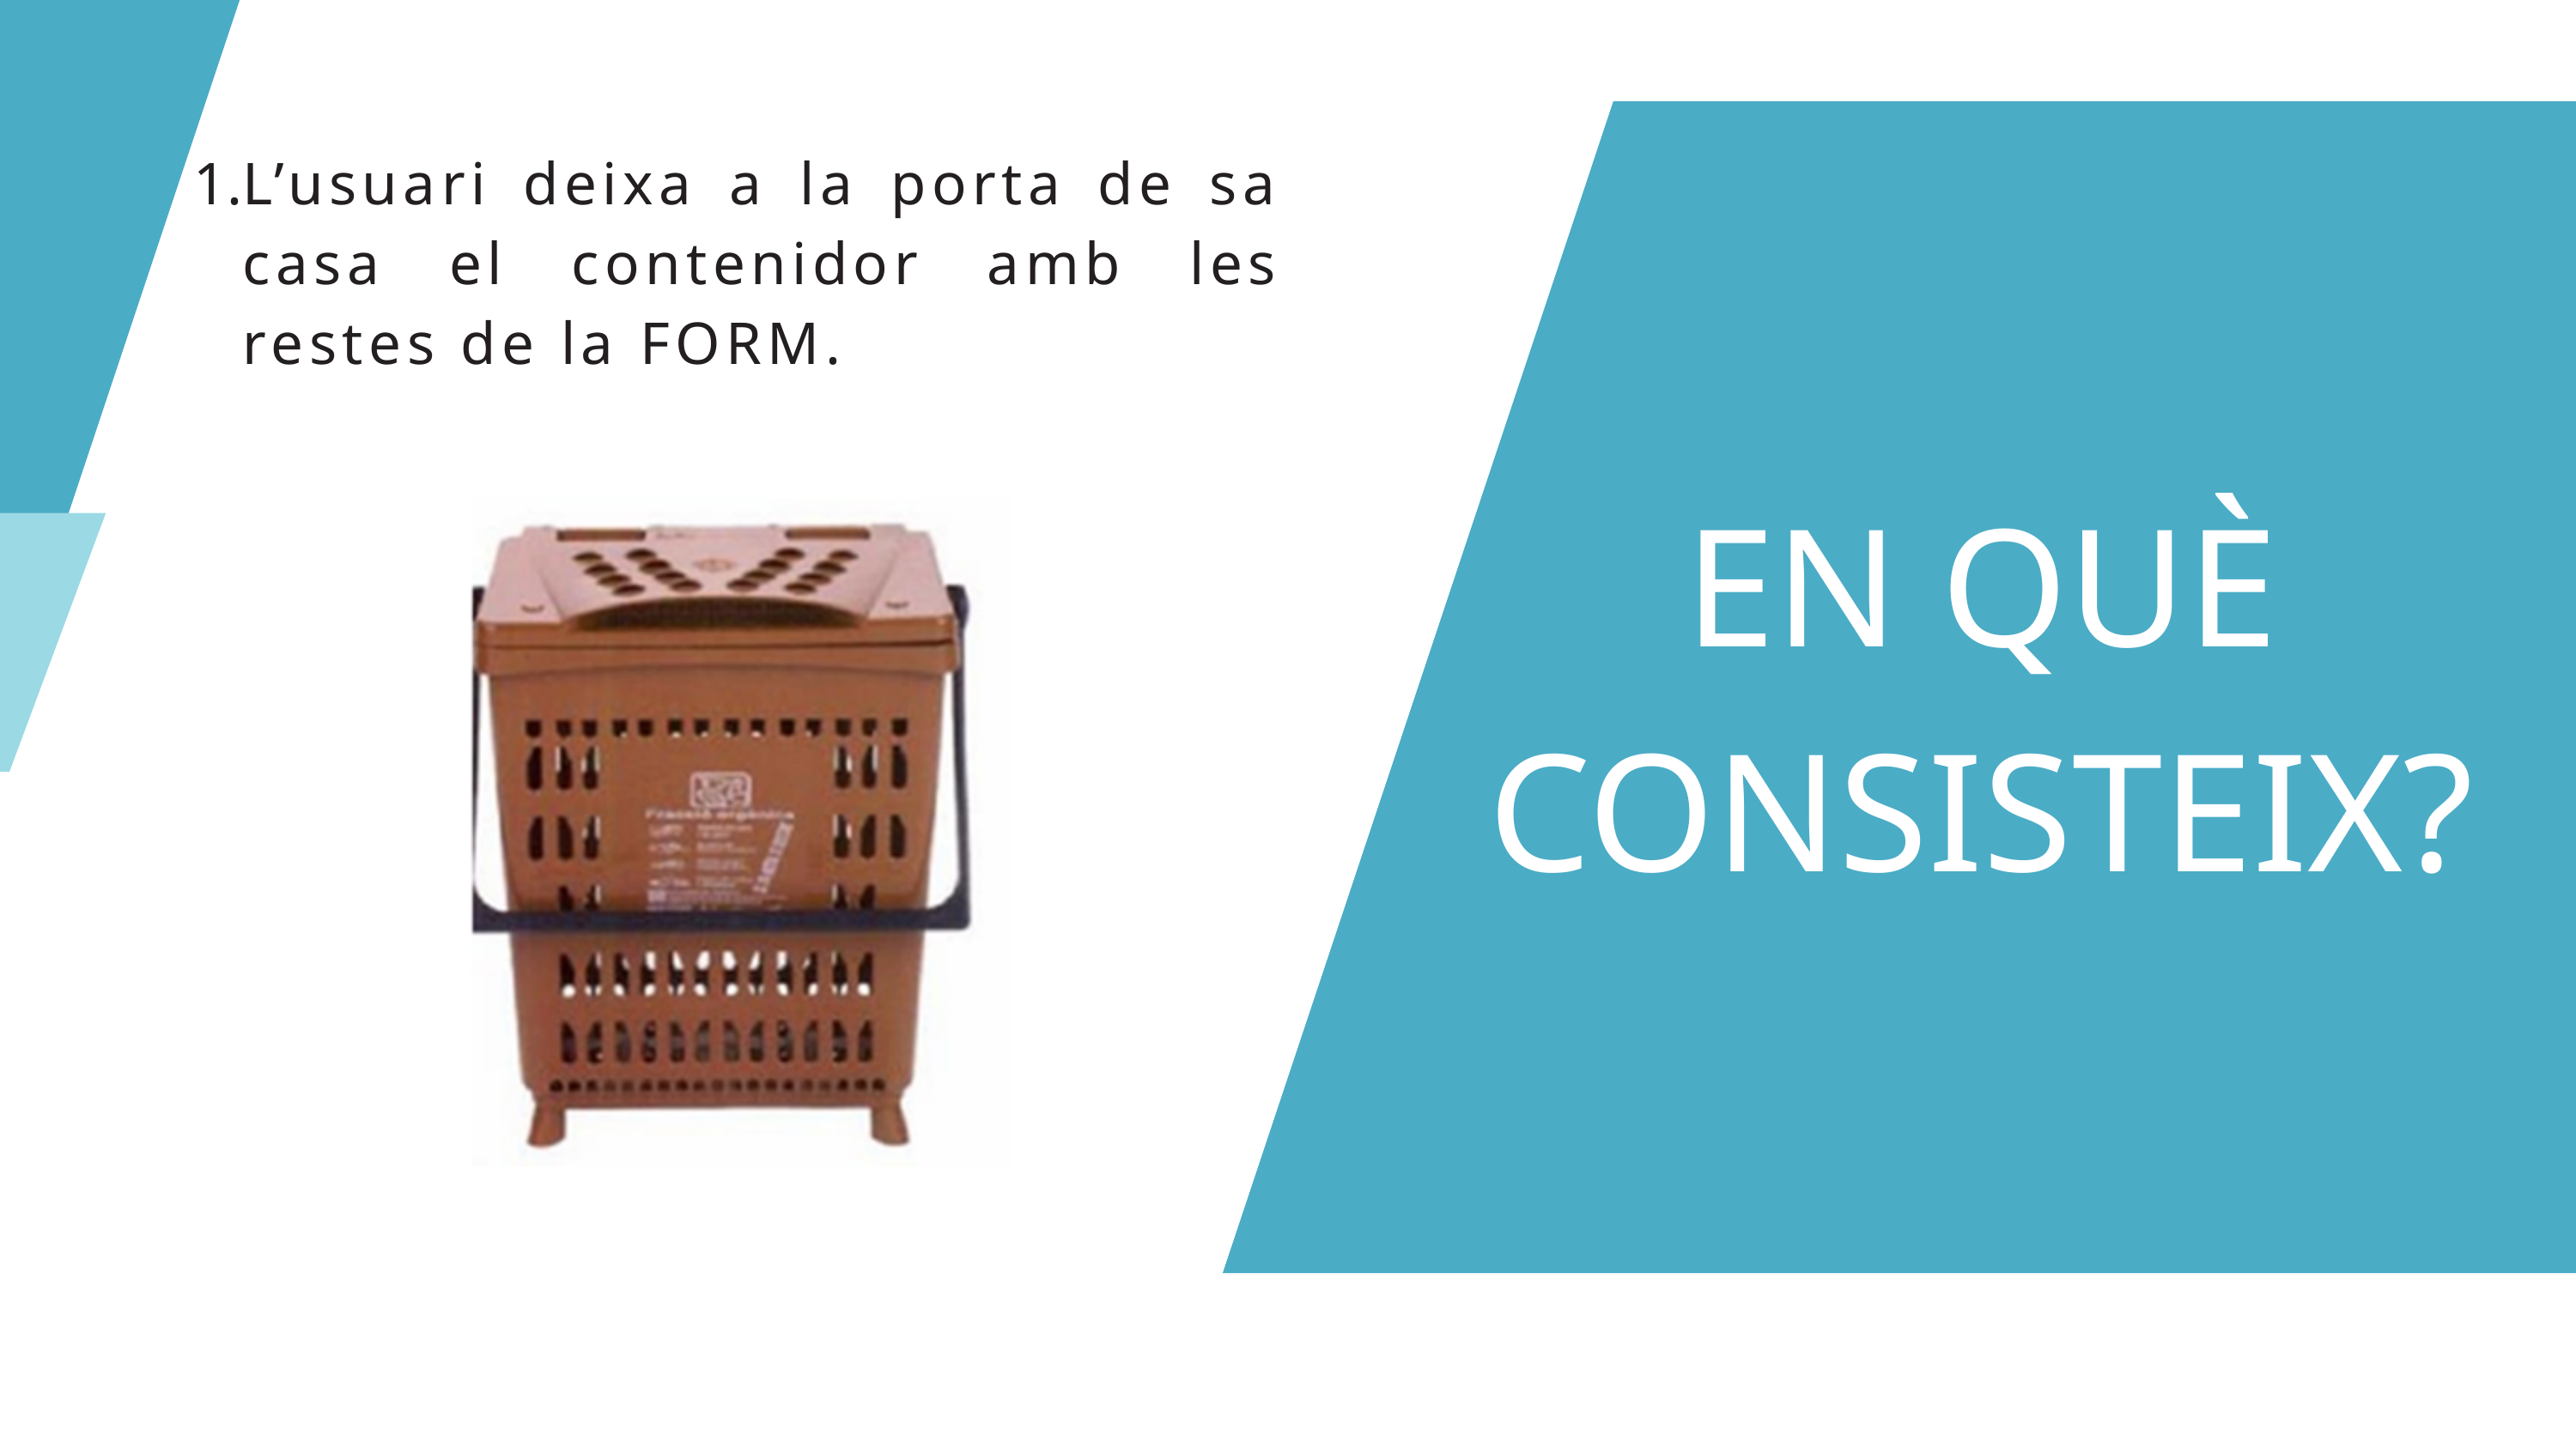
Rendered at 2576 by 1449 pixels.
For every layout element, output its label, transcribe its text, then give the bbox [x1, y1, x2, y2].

text_box L’usuari deixa a la porta de sa casa el contenidor amb les restes de la FORM. [310, 136, 1218, 536]
text_box [416, 477, 1012, 1190]
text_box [0, 512, 106, 773]
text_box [1222, 100, 2576, 1274]
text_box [0, 0, 309, 966]
